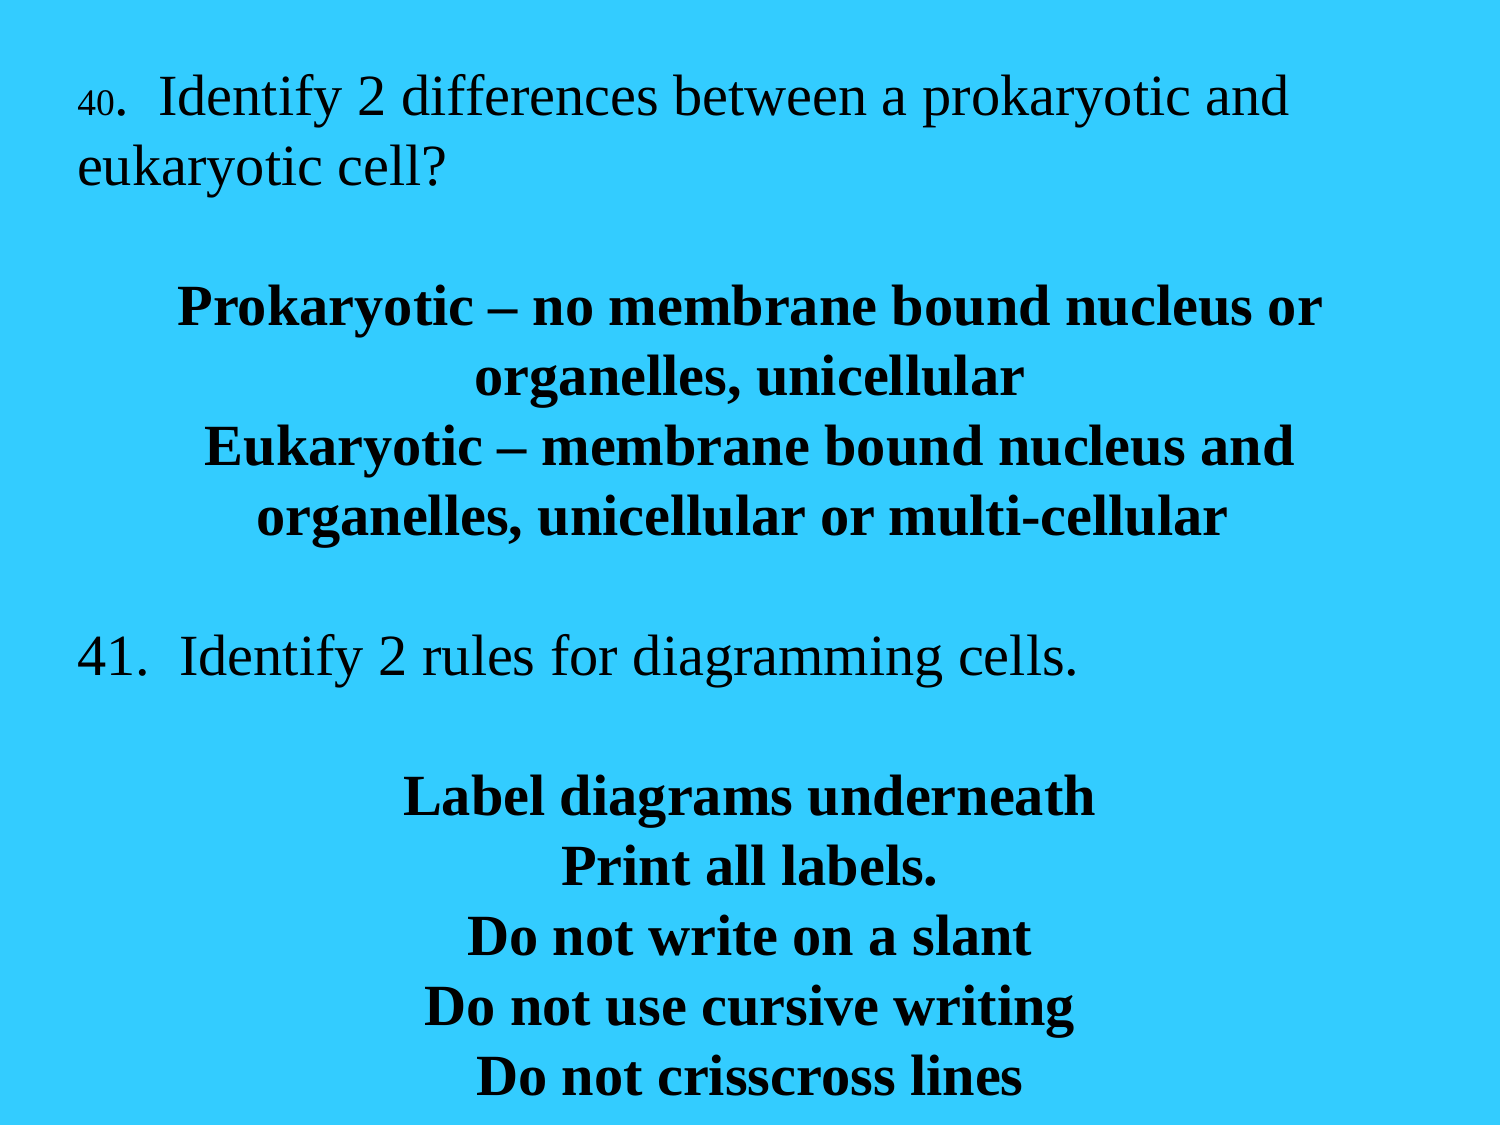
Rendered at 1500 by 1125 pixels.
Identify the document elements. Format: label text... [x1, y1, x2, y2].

text_box 40. Identify 2 differences between a prokaryotic and eukaryotic cell? Prokaryotic – no membrane bound nucleus or organelles, unicellular Eukaryotic – membrane bound nucleus and organelles, unicellular or multi-cellular 41. Identify 2 rules for diagramming cells. Label diagrams underneath Print all labels. Do not write on a slant Do not use cursive writing Do not crisscross lines [62, 50, 1438, 1125]
